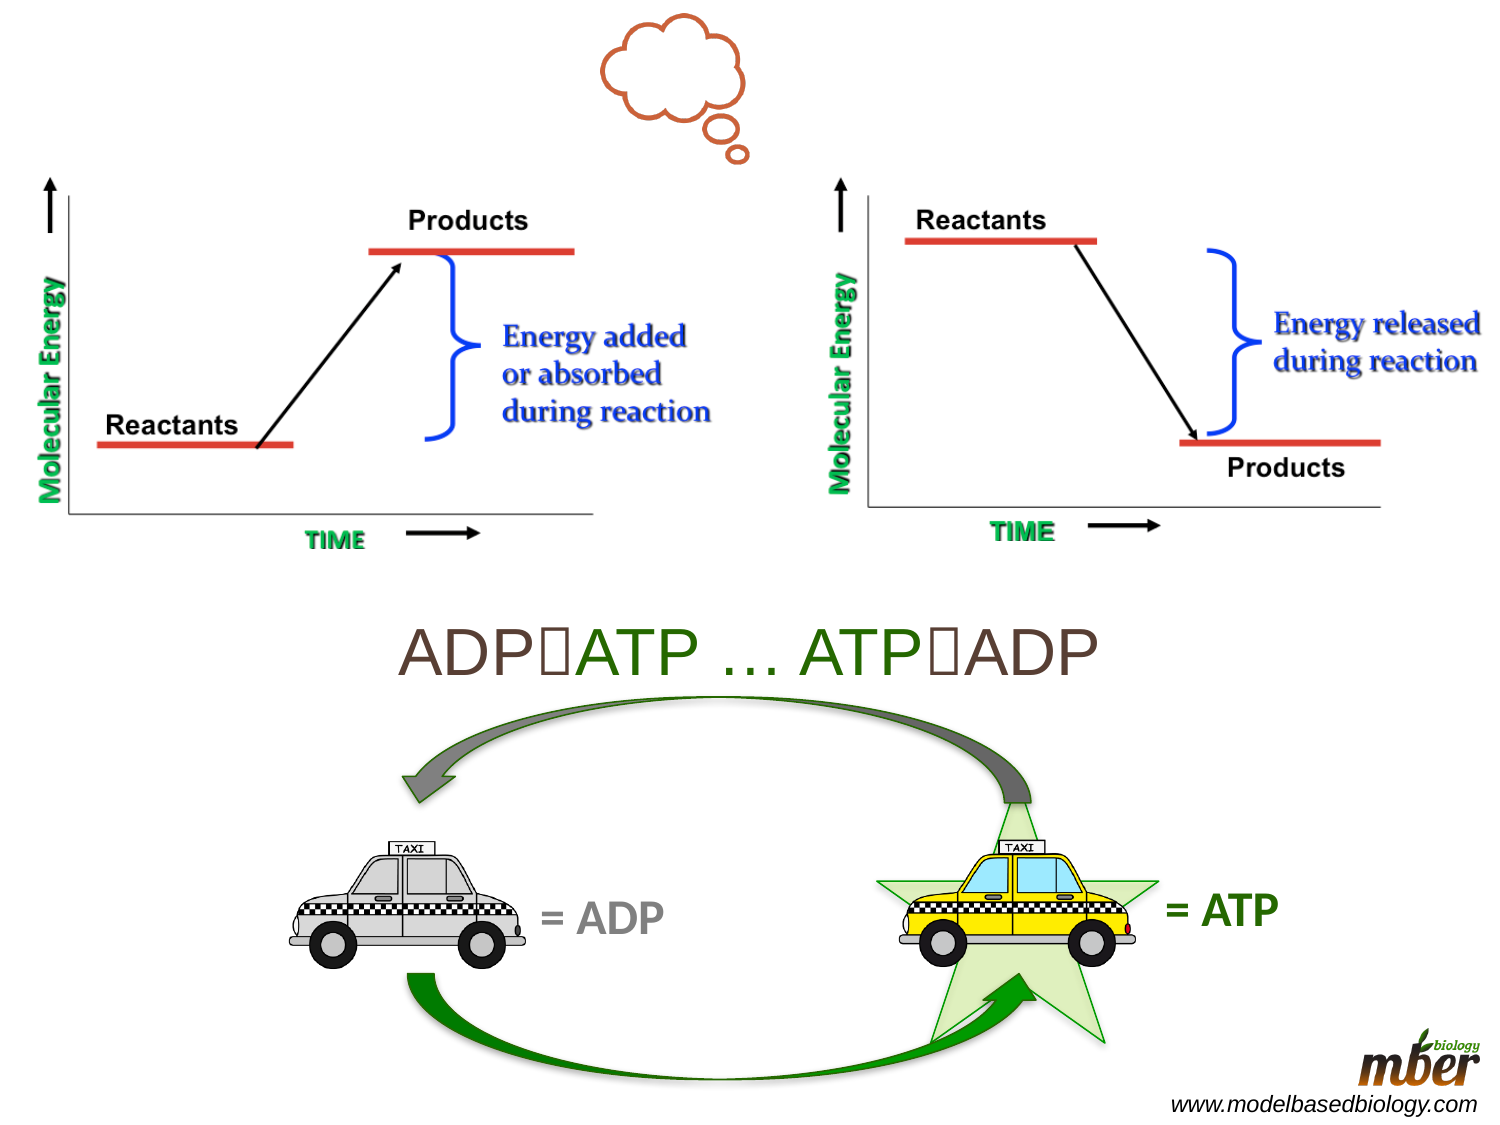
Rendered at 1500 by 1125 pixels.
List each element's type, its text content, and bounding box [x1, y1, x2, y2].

picture [279, 830, 536, 977]
text_box [408, 982, 1037, 1081]
picture [799, 164, 1486, 542]
picture [25, 13, 751, 549]
text_box [16, 651, 1437, 825]
picture [1358, 1028, 1480, 1086]
picture [889, 828, 1146, 975]
text_box [930, 982, 999, 1041]
text_box [1029, 982, 1106, 1044]
text_box = ADP [525, 877, 890, 997]
text_box ADPATP … ATPADP [32, 601, 1468, 789]
text_box = ATP [1150, 869, 1500, 990]
